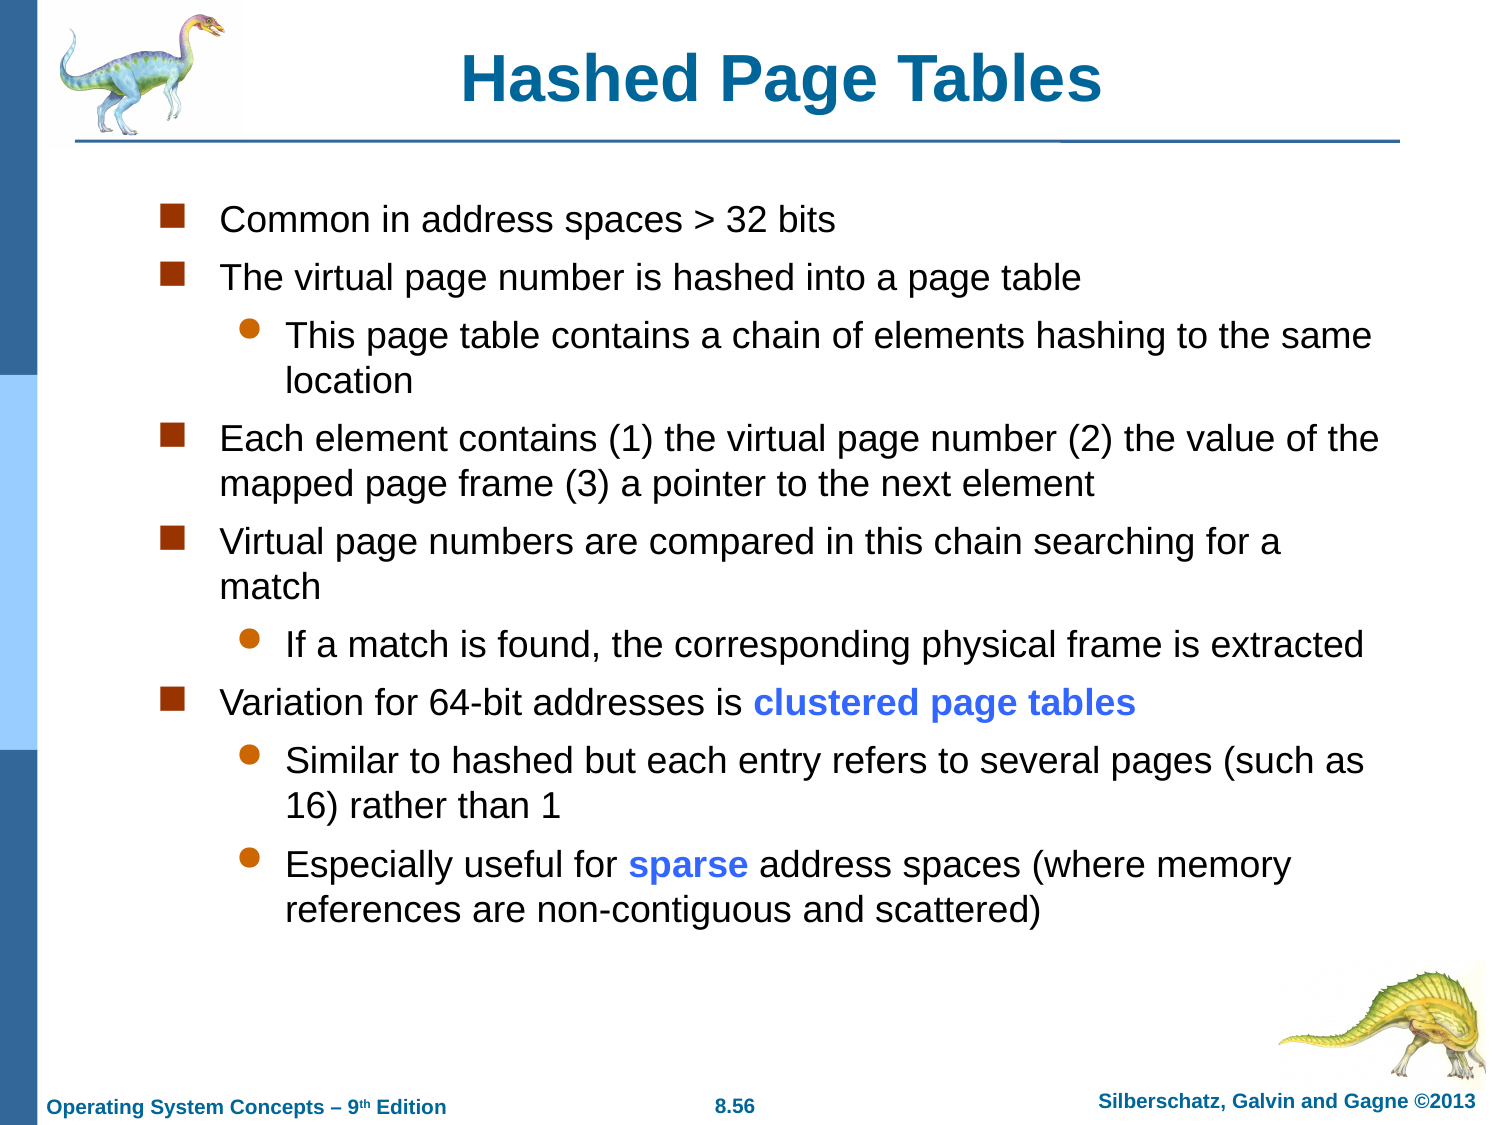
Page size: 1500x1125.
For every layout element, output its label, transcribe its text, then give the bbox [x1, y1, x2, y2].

picture [46, 0, 243, 149]
list Common in address spaces > 32 bits The virtual page number is hashed into a page table This page table contains a chain of elements hashing to the same location Each element contains (1) the virtual page number (2) the value of the mapped page frame (3) a pointer to the next element Virtual page numbers are compared in this chain searching for a match If a match is found, the corresponding physical frame is extracted Variation for 64-bit addresses is clustered page tables Similar to hashed but each entry refers to several pages (such as 16) rather than 1 Especially useful for sparse address spaces (where memory references are non-contiguous and scattered) [147, 186, 1400, 963]
picture [1275, 959, 1486, 1090]
title Hashed Page Tables [138, 27, 1426, 123]
